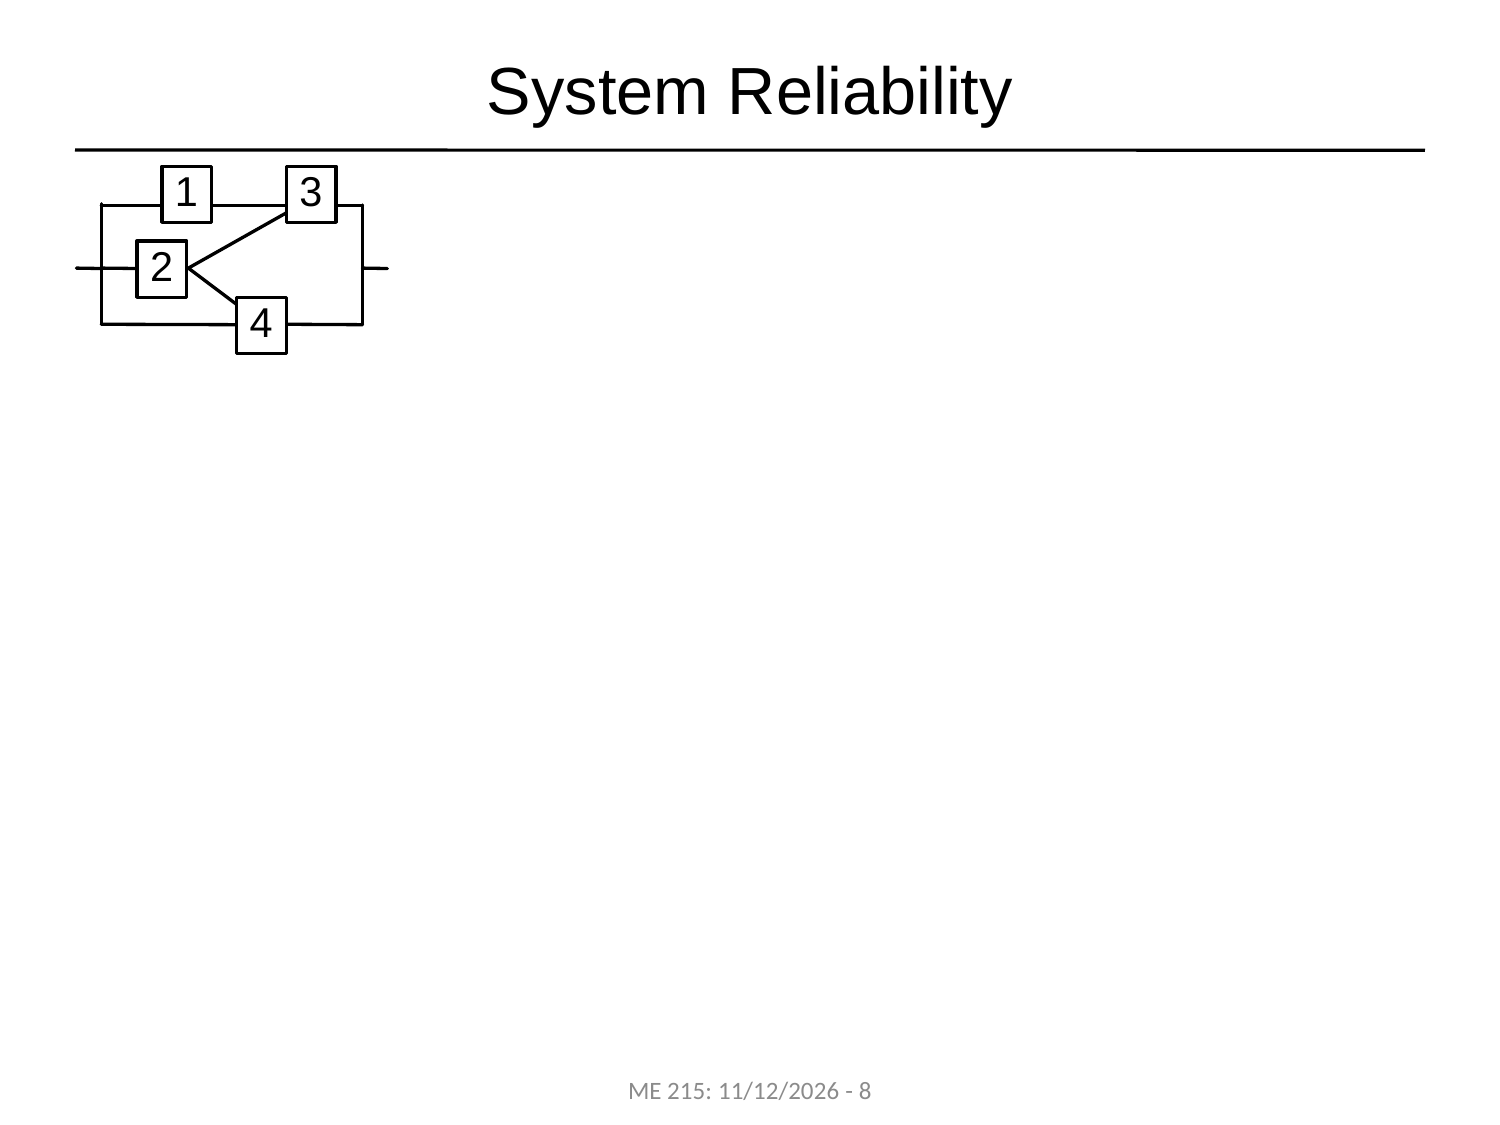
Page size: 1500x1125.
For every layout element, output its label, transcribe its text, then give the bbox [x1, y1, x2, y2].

picture [74, 164, 391, 357]
list System Reliability [75, 37, 1425, 138]
footer ME 215: 11/11/2021 - 8 [549, 1063, 950, 1116]
